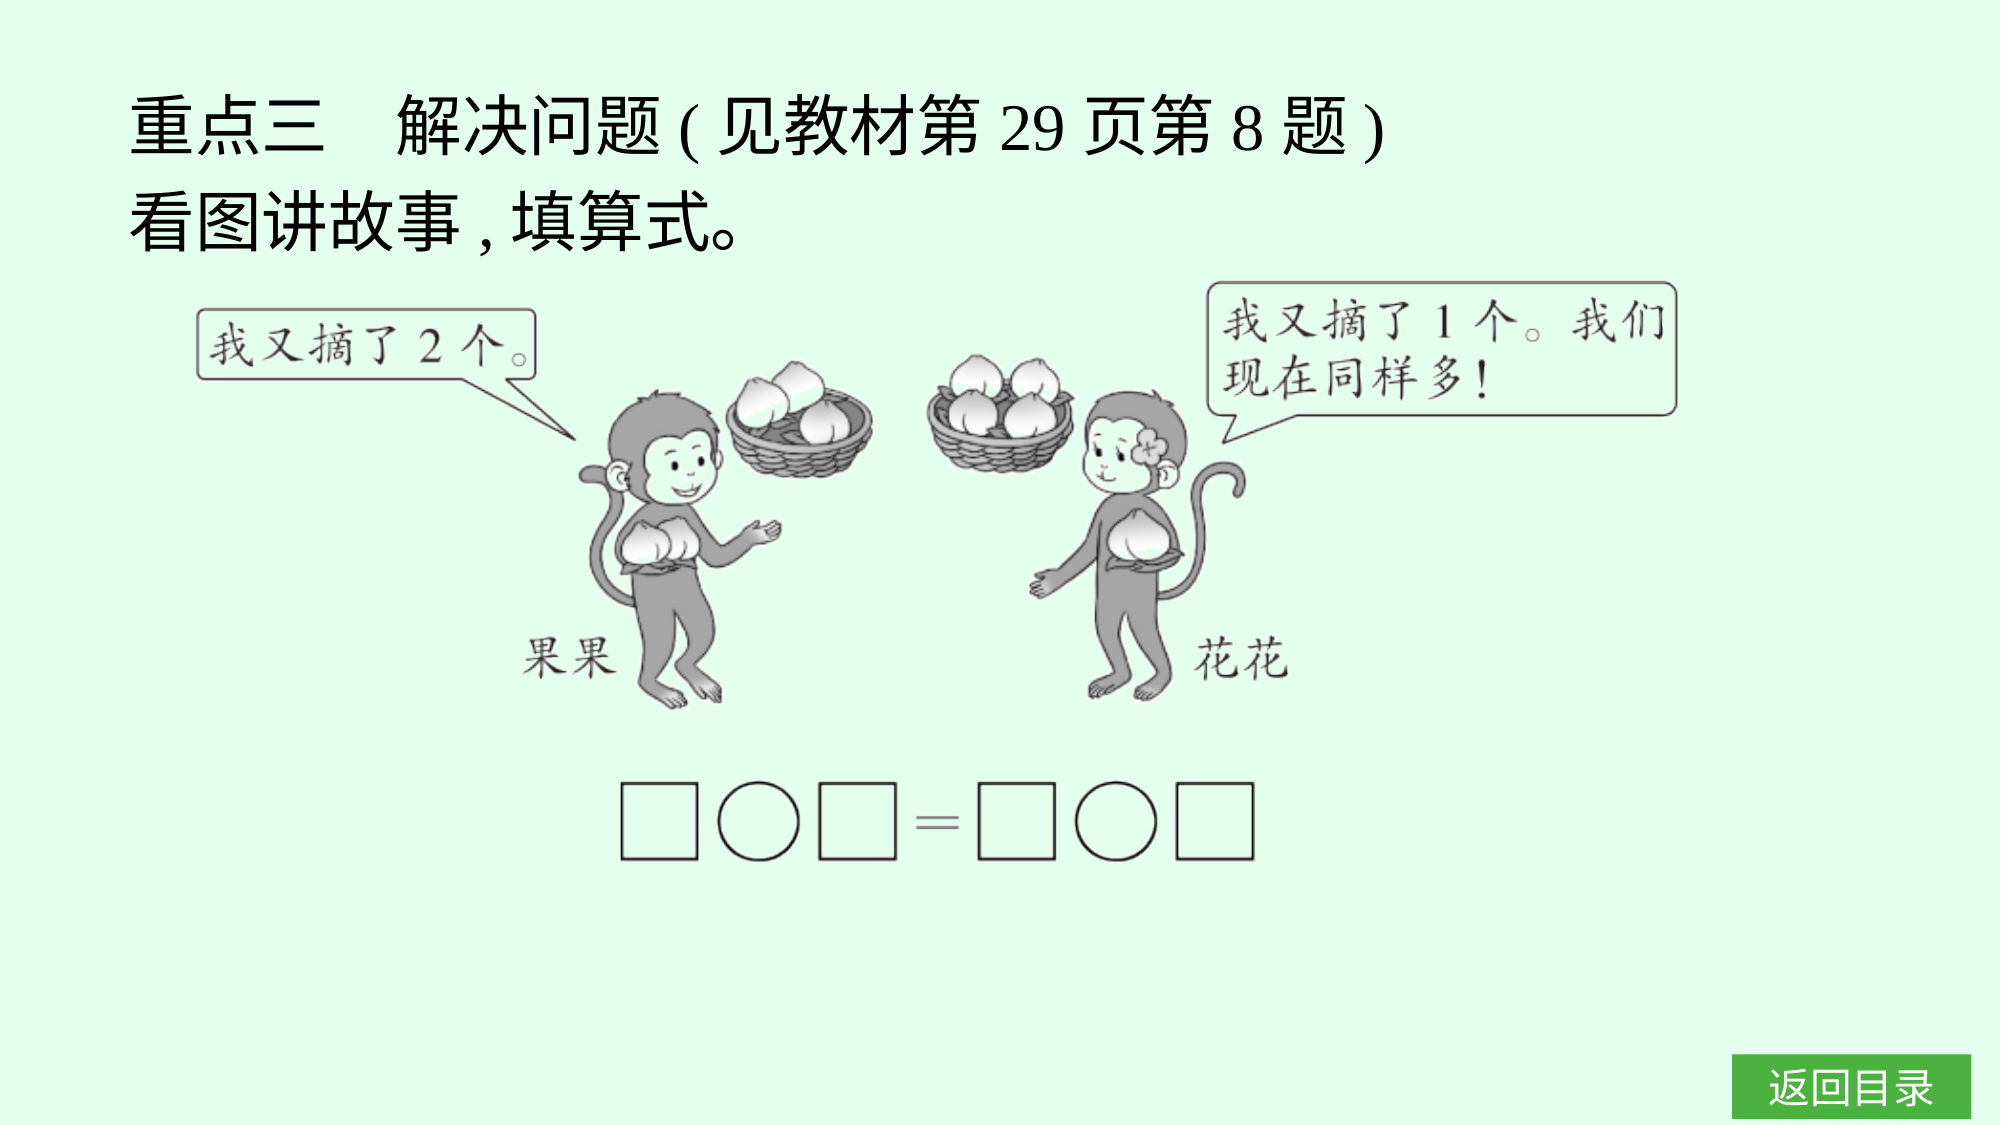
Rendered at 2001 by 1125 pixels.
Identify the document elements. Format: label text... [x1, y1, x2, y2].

text_box 重点三 解决问题(见教材第29页第8题) 看图讲故事,填算式。 [113, 60, 1887, 268]
picture [160, 260, 1791, 892]
